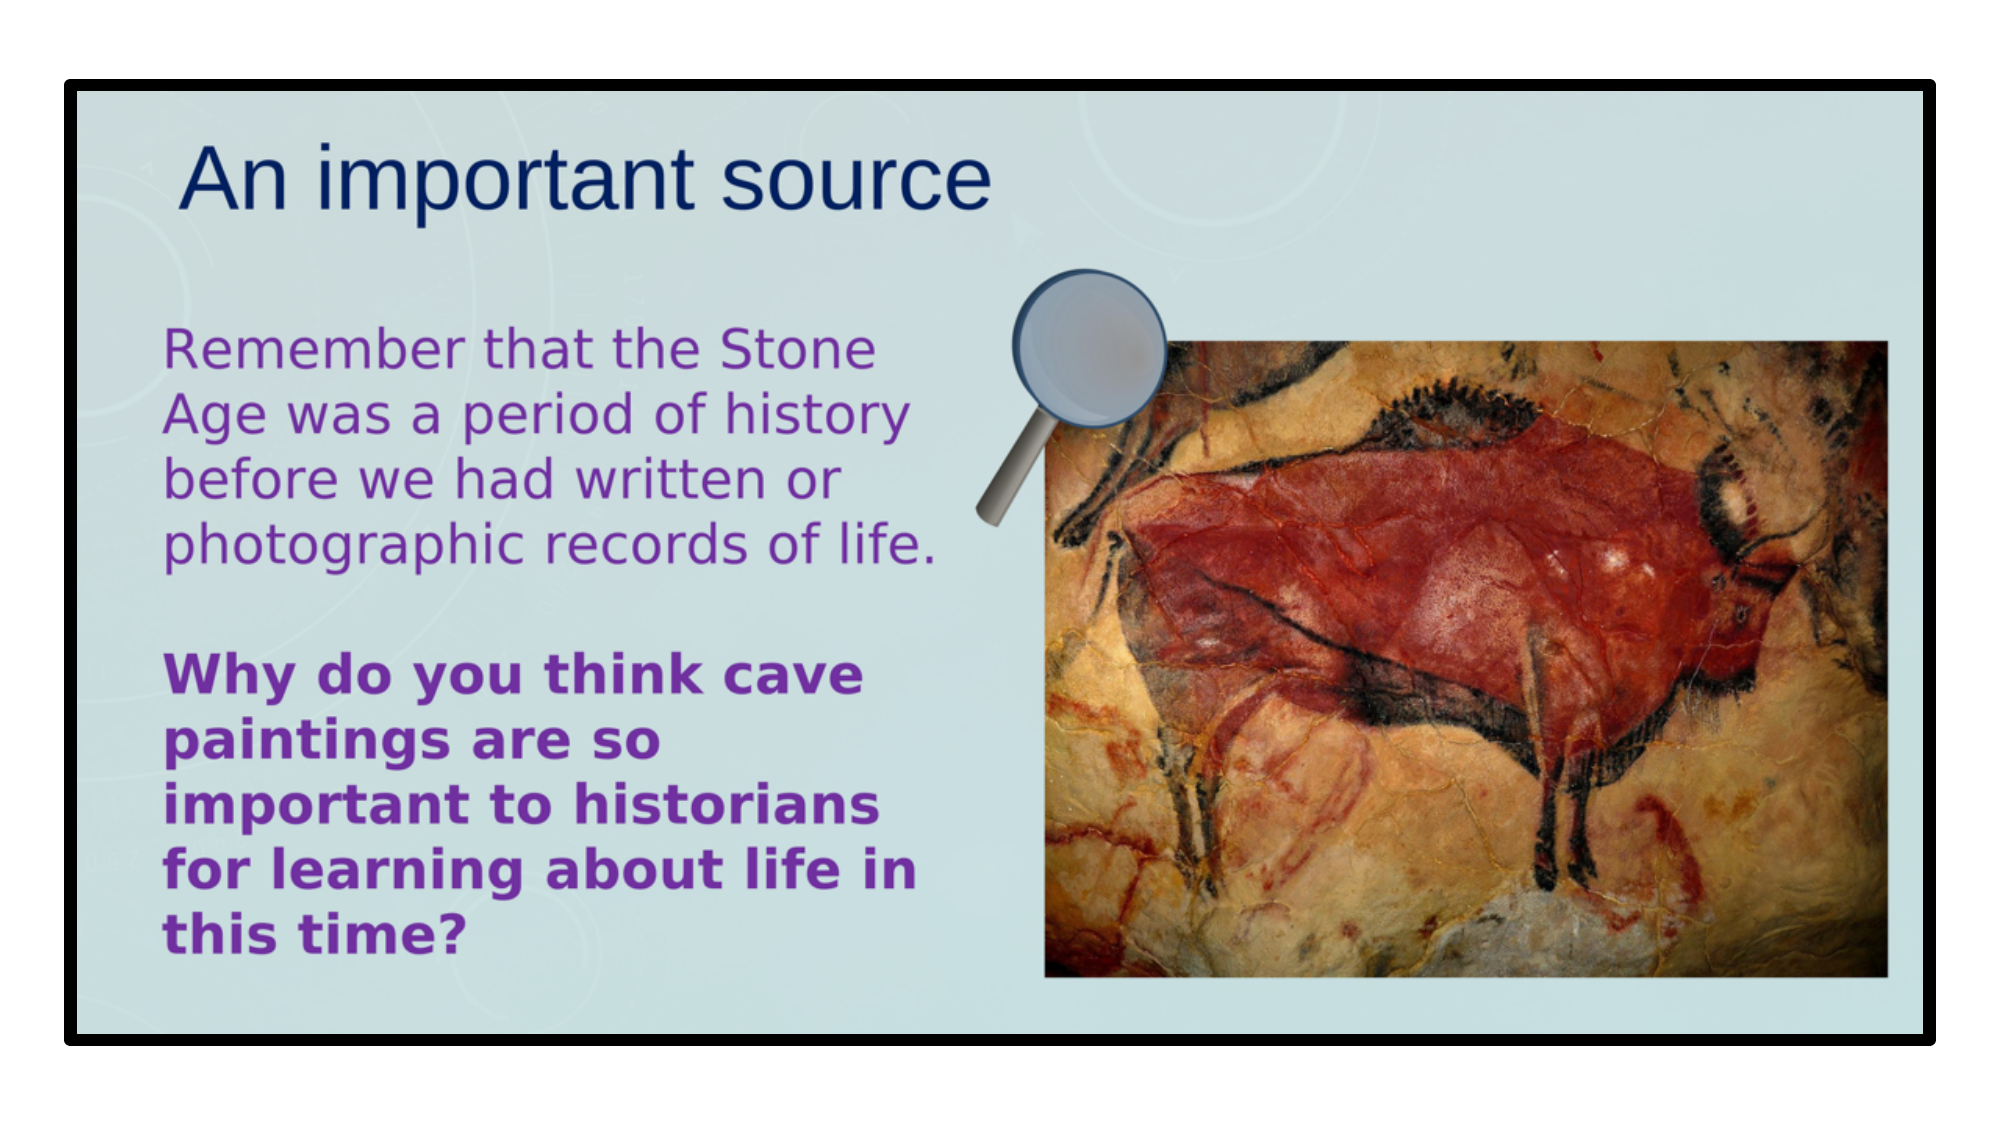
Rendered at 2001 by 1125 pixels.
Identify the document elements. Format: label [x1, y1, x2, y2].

picture [76, 91, 1924, 1034]
